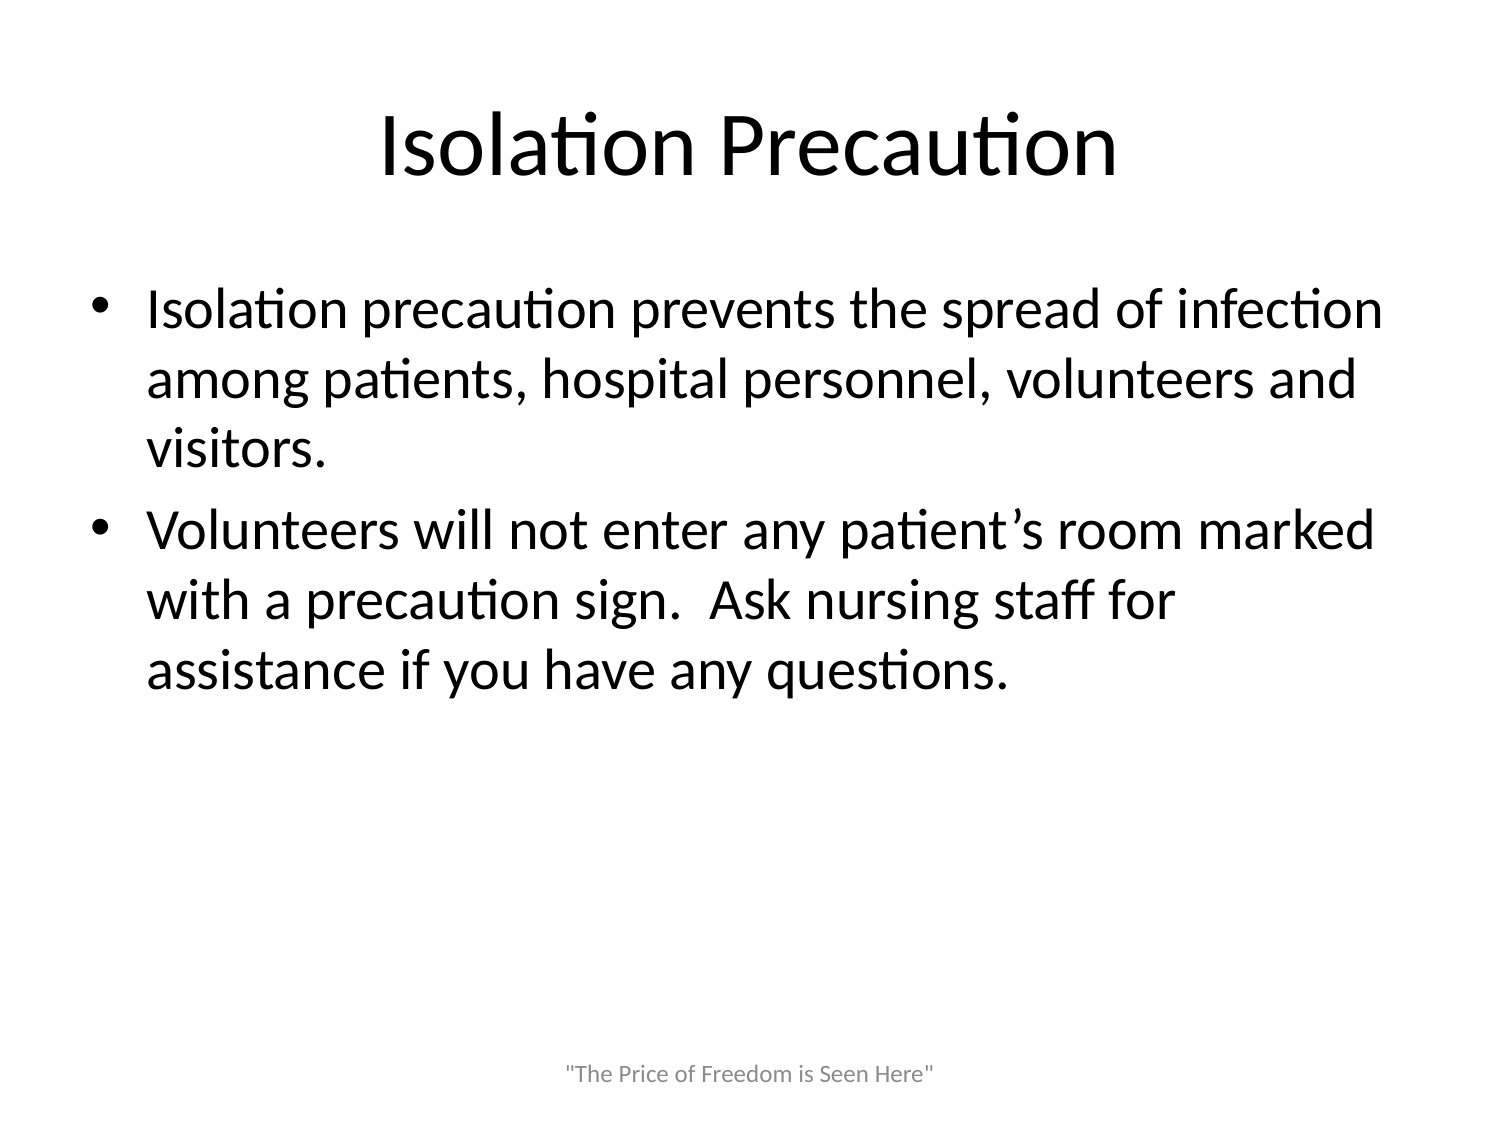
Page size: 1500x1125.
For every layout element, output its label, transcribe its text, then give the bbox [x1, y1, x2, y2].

list Isolation precaution prevents the spread of infection among patients, hospital personnel, volunteers and visitors. Volunteers will not enter any patient’s room marked with a precaution sign. Ask nursing staff for assistance if you have any questions. [75, 262, 1425, 1005]
title Isolation Precaution [75, 45, 1425, 233]
footer "The Price of Freedom is Seen Here" [512, 1042, 988, 1103]
